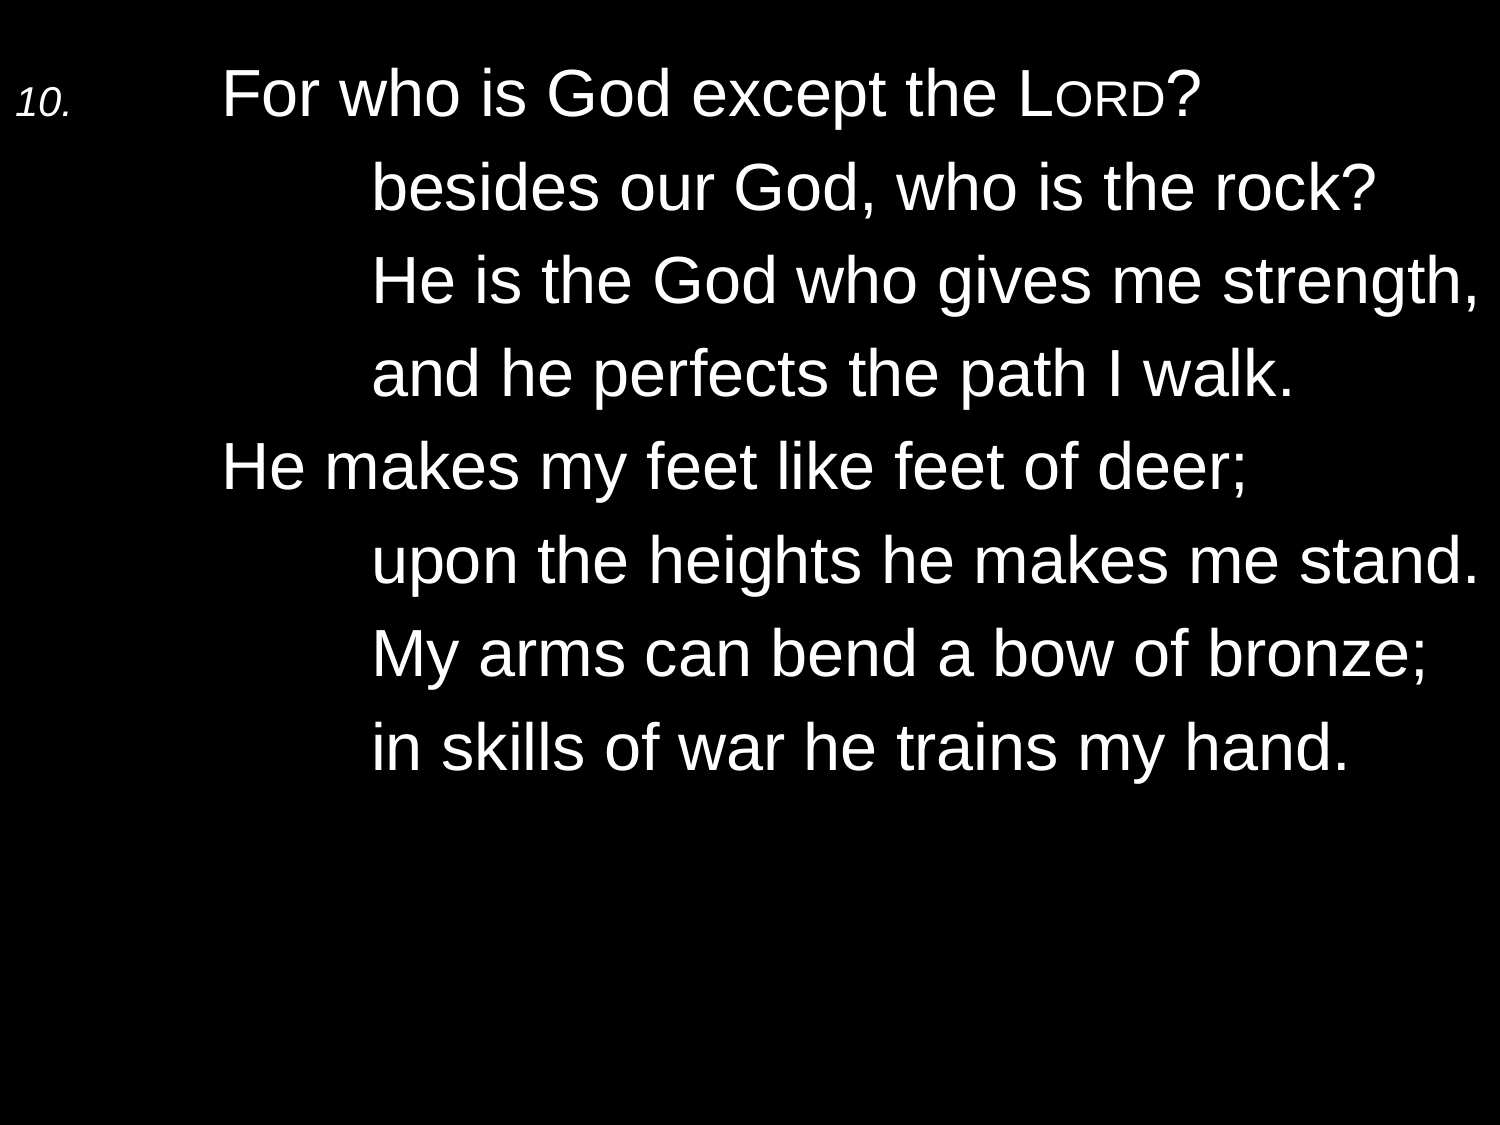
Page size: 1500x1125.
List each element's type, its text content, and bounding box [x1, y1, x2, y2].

list 10. For who is God except the Lord? besides our God, who is the rock? He is the God who gives me strength, and he perfects the path I walk. He makes my feet like feet of deer; upon the heights he makes me stand. My arms can bend a bow of bronze; in skills of war he trains my hand. [0, 42, 1500, 1047]
